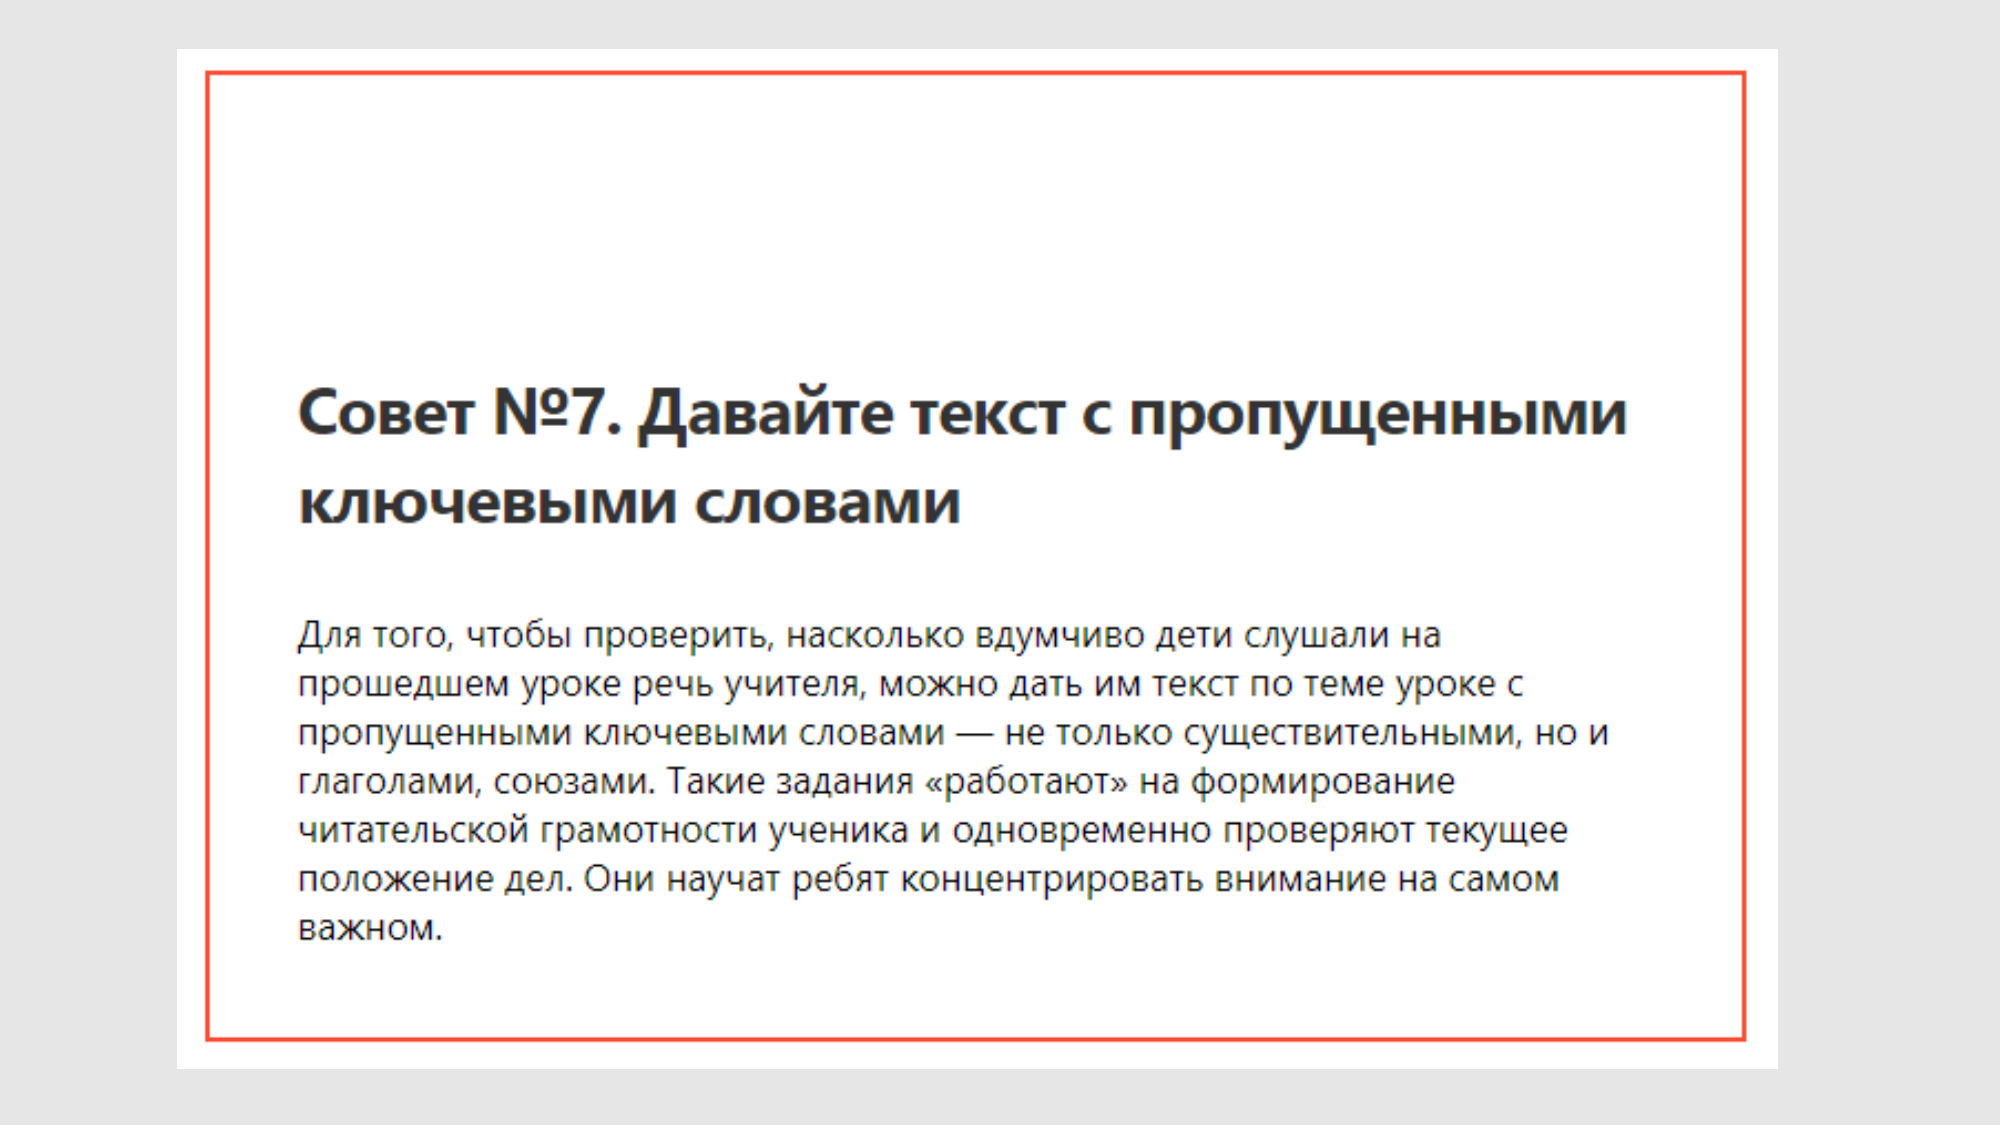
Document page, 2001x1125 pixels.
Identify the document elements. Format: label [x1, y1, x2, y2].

picture [177, 49, 1778, 1069]
